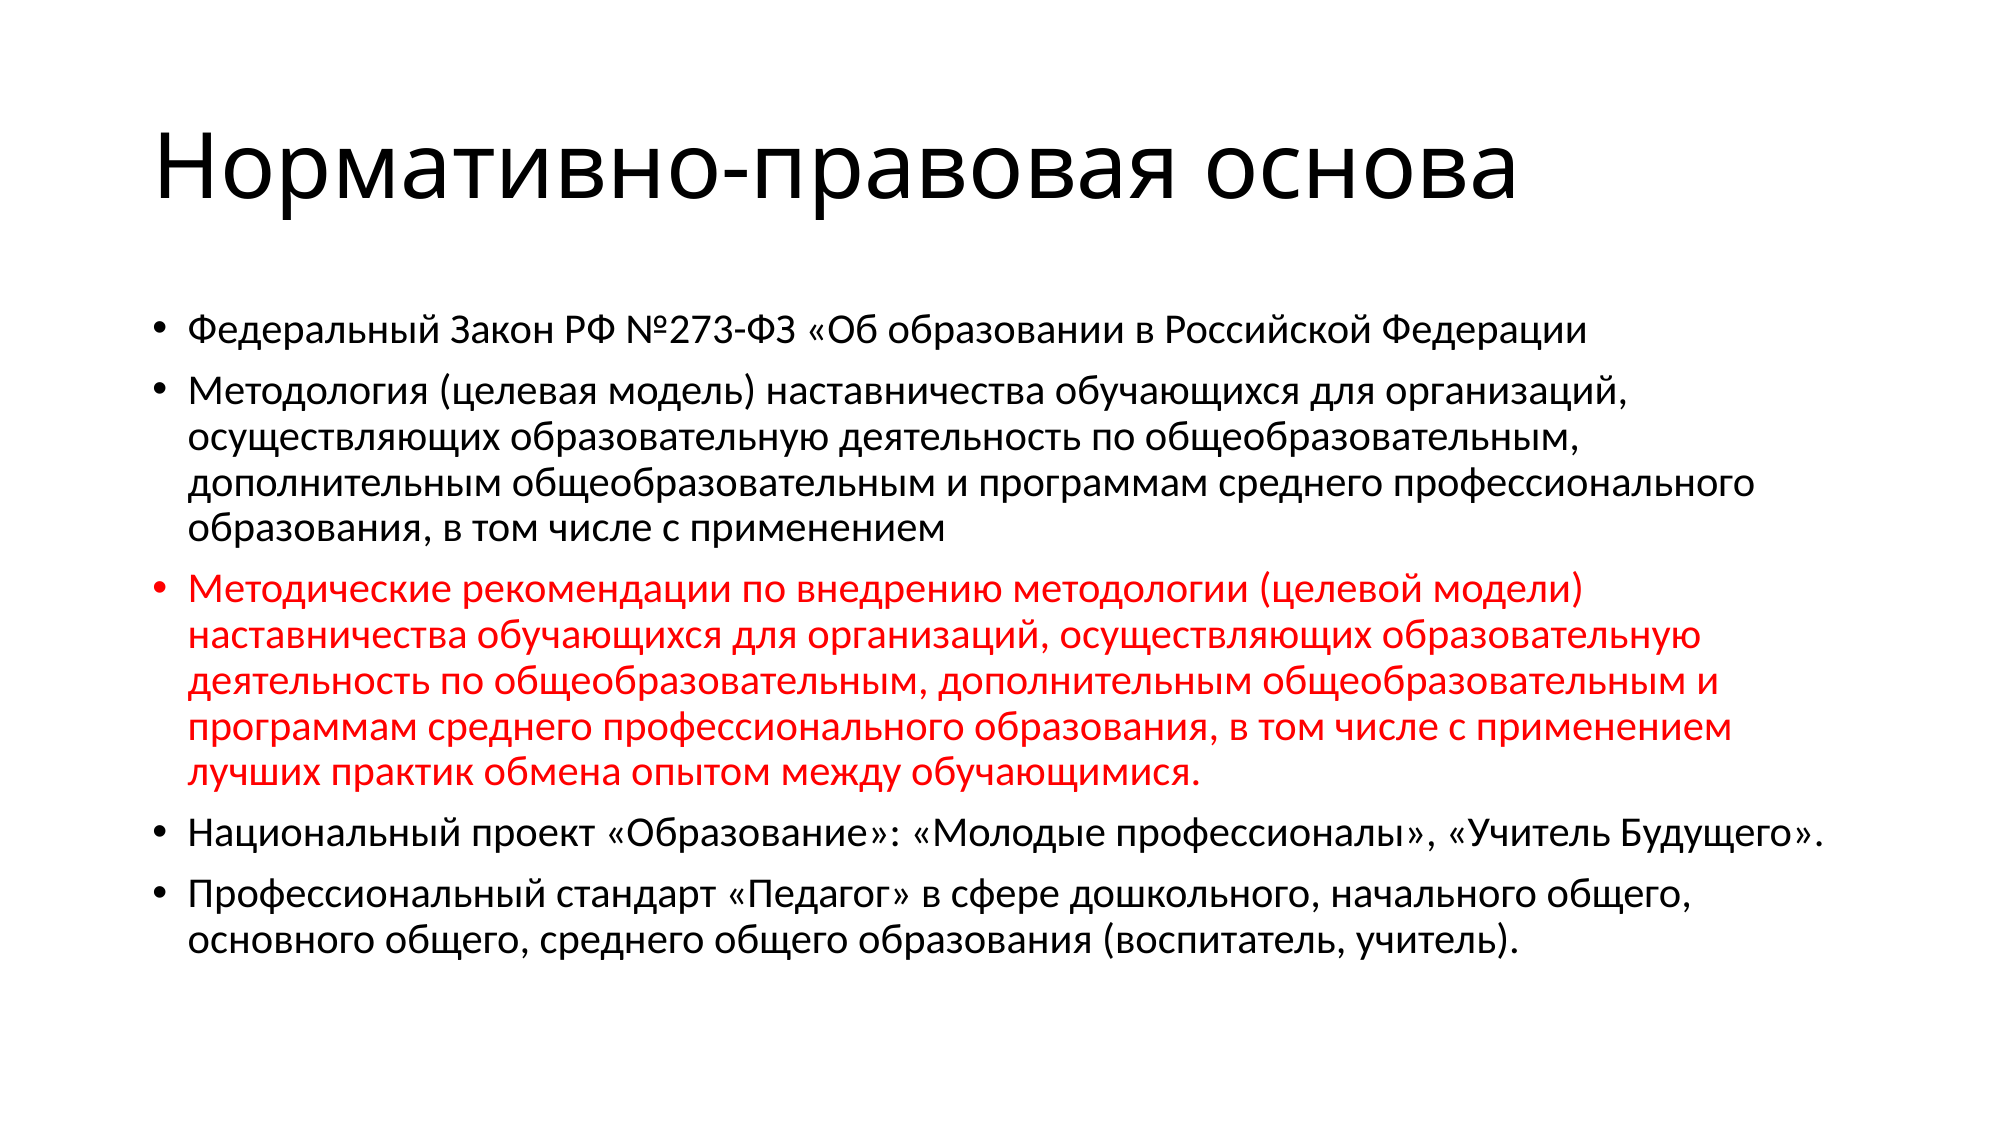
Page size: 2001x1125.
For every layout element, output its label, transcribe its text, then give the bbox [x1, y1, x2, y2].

list Федеральный Закон РФ №273-ФЗ «Об образовании в Российской Федерации Методология (целевая модель) наставничества обучающихся для организаций, осуществляющих образовательную деятельность по общеобразовательным, дополнительным общеобразовательным и программам среднего профессионального образования, в том числе с применением Методические рекомендации по внедрению методологии (целевой модели) наставничества обучающихся для организаций, осуществляющих образовательную деятельность по общеобразовательным, дополнительным общеобразовательным и программам среднего профессионального образования, в том числе с применением лучших практик обмена опытом между обучающимися. Национальный проект «Образование»: «Молодые профессионалы», «Учитель Будущего». Профессиональный стандарт «Педагог» в сфере дошкольного, начального общего, основного общего, среднего общего образования (воспитатель, учитель). [137, 299, 1863, 1014]
title Нормативно-правовая основа [137, 59, 1863, 278]
